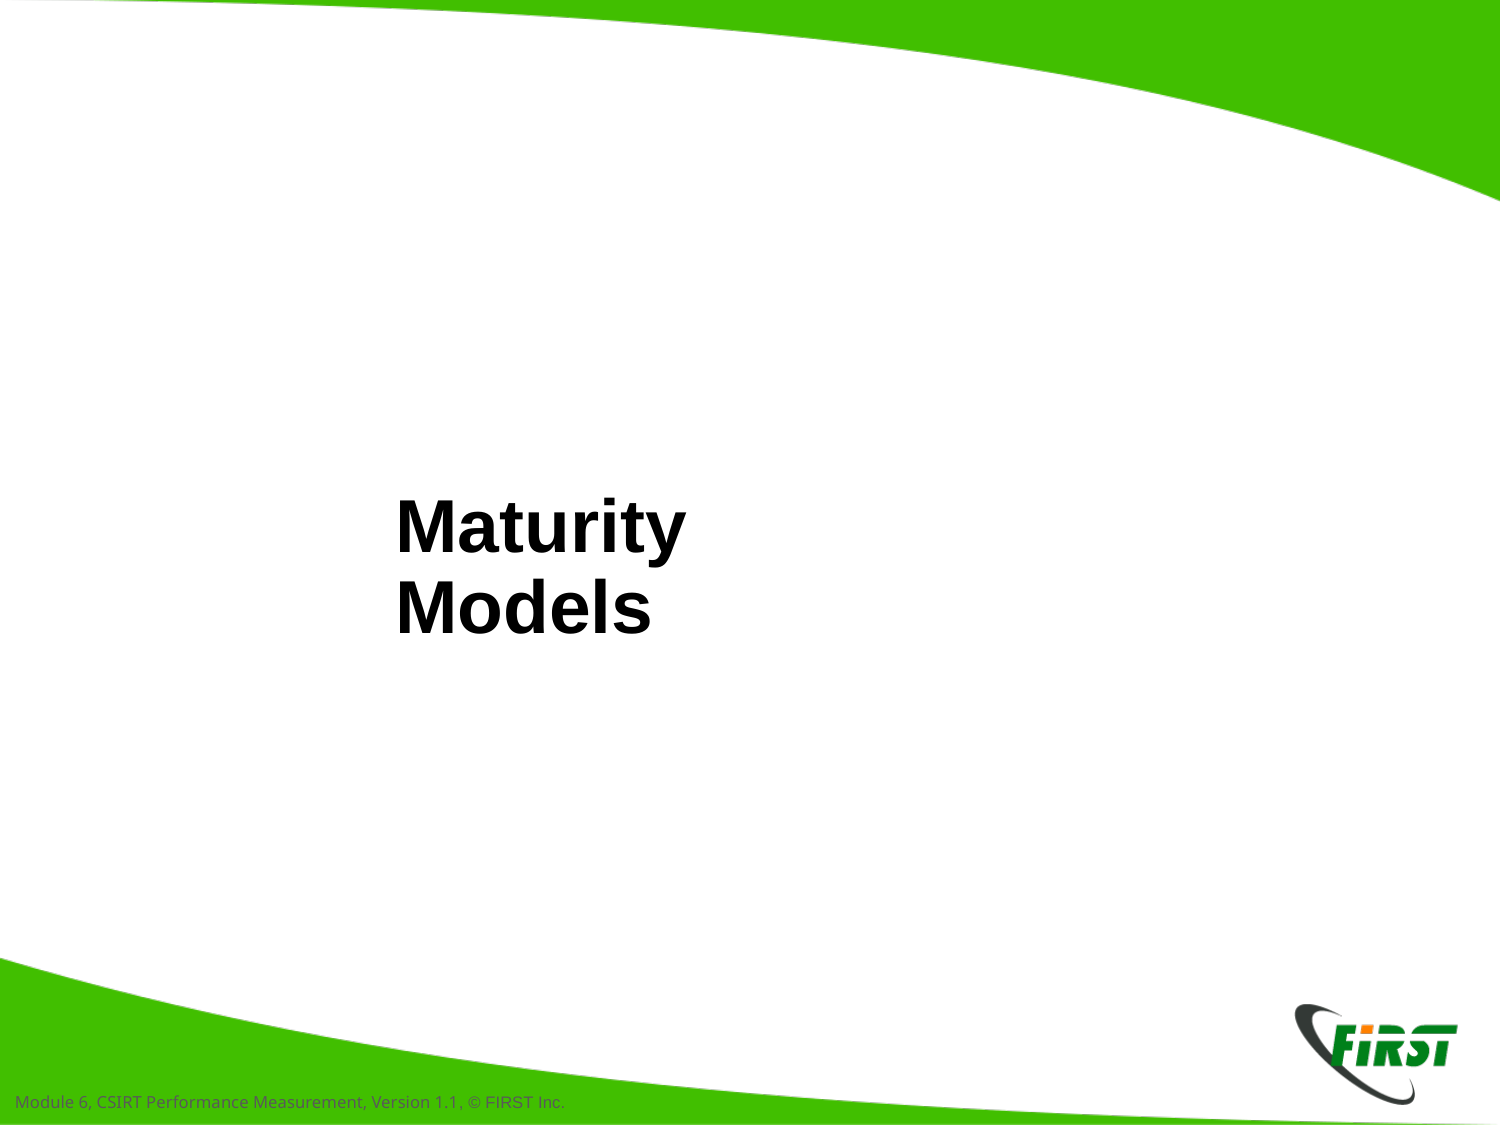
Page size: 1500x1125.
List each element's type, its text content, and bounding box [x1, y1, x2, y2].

picture [0, 0, 1500, 1125]
title Maturity Models [380, 370, 1094, 767]
